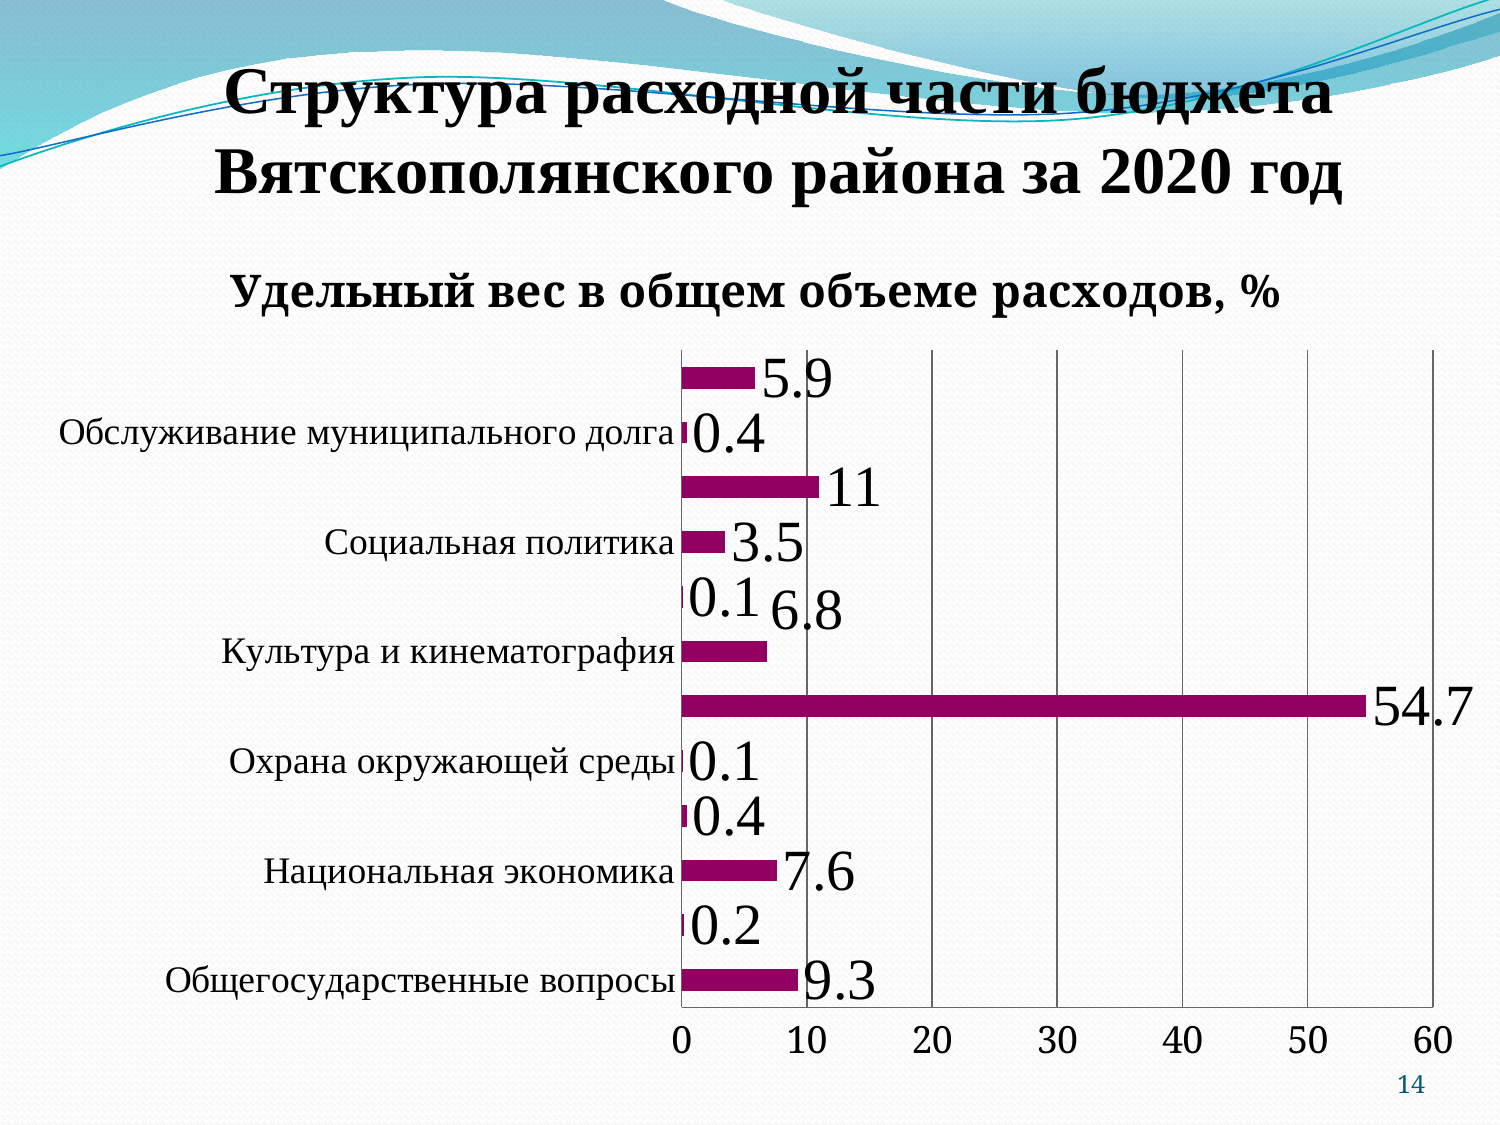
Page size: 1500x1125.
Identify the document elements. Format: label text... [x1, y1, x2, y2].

title Структура расходной части бюджета Вятскополянского района за 2020 год [88, 19, 1471, 207]
chart [29, 219, 1483, 1083]
slide_number 14 [1299, 1093, 1425, 1103]
